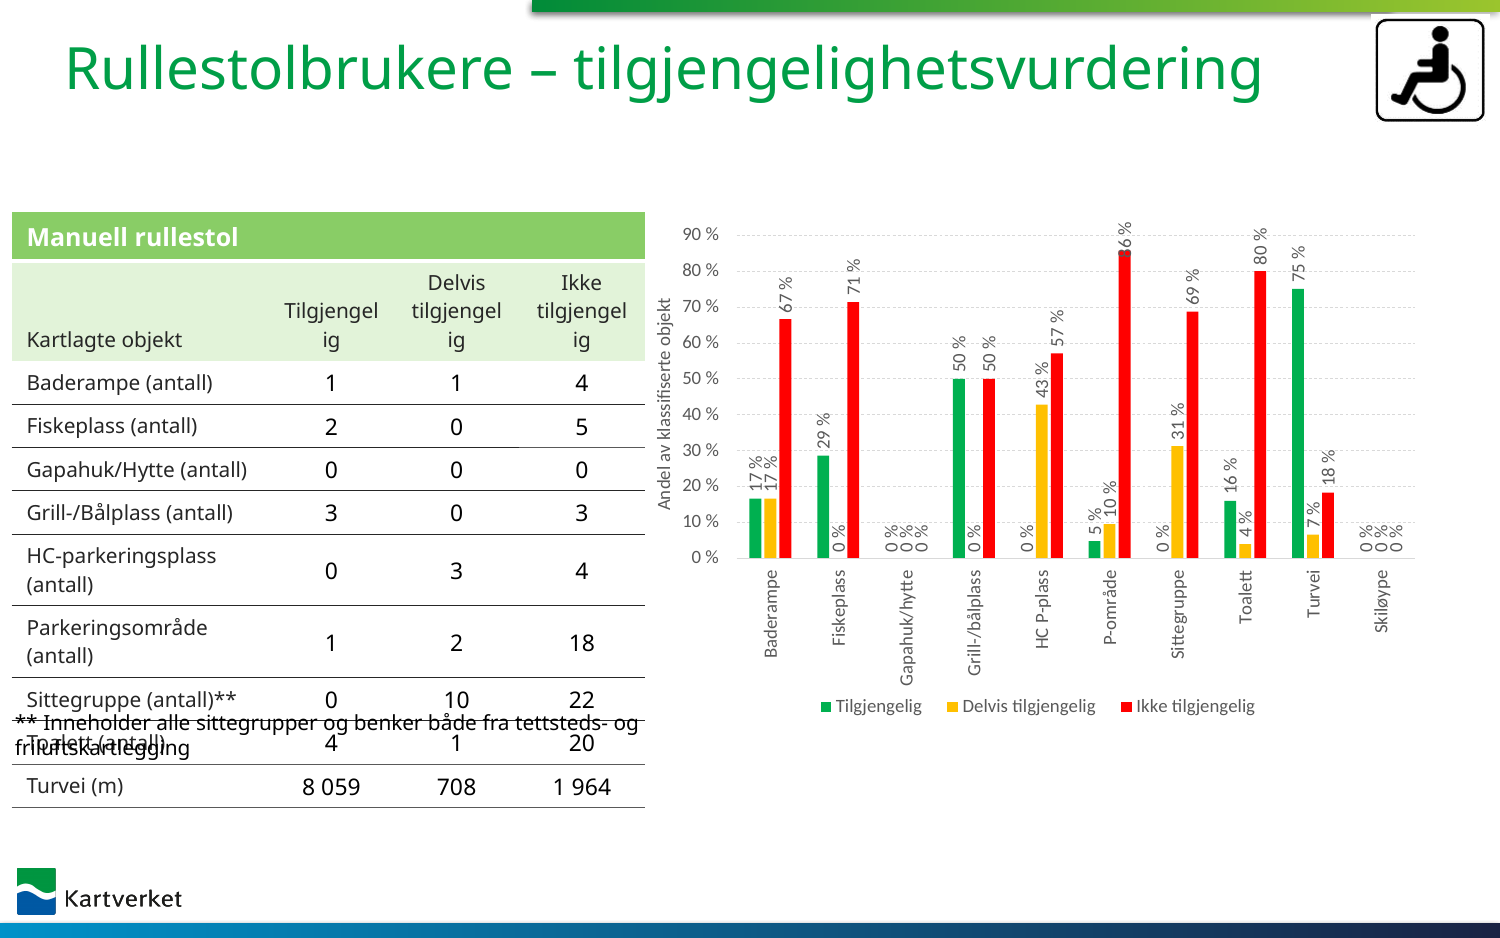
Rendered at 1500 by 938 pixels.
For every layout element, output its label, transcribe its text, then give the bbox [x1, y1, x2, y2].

text_box ** Inneholder alle sittegrupper og benker både fra tettsteds- og friluftskartlegging [0, 702, 745, 768]
table_cell Delvis tilgjengelig [394, 263, 519, 361]
picture [643, 218, 1426, 728]
table_cell Baderampe (antall) [12, 361, 269, 404]
text_box Rullestolbrukere – tilgjengelighetsvurdering [49, 12, 1372, 109]
table_cell 4 [519, 361, 638, 404]
table_cell 3 [519, 491, 638, 534]
table_cell 708 [394, 768, 519, 807]
table_cell 0 [394, 448, 519, 490]
table_cell 2 [394, 606, 519, 677]
table_cell 5 [519, 405, 638, 447]
table_header Manuell rullestol [12, 212, 645, 259]
table_cell HC-parkeringsplass (antall) [12, 535, 269, 605]
table_cell 22 [519, 678, 638, 702]
picture [1371, 13, 1491, 127]
table_cell 0 [269, 678, 394, 702]
table_cell Grill-/Bålplass (antall) [12, 491, 269, 534]
table_cell 4 [519, 535, 638, 605]
table_cell 1 964 [519, 768, 645, 807]
table_cell Gapahuk/Hytte (antall) [12, 448, 269, 490]
table_cell 10 [394, 678, 519, 702]
table_cell 1 [269, 606, 394, 677]
table_cell 0 [519, 448, 638, 490]
table_cell Parkeringsområde (antall) [12, 606, 269, 677]
table_cell Ikke tilgjengelig [519, 263, 638, 361]
table_cell 3 [269, 491, 394, 534]
table_cell Fiskeplass (antall) [12, 405, 269, 447]
table_cell Turvei (m) [12, 768, 269, 807]
table_cell 0 [269, 448, 394, 490]
table_cell Tilgjengelig [269, 263, 394, 361]
table_cell 1 [269, 361, 394, 404]
table_cell 0 [394, 405, 519, 447]
table_cell 18 [519, 606, 638, 677]
table_cell Kartlagte objekt [12, 263, 269, 361]
table_cell 0 [394, 491, 519, 534]
table_cell 1 [394, 361, 519, 404]
table_cell 0 [269, 535, 394, 605]
table_cell 3 [394, 535, 519, 605]
table_cell 2 [269, 405, 394, 447]
table_cell Sittegruppe (antall)** [12, 678, 269, 702]
table_cell 8 059 [269, 768, 394, 807]
